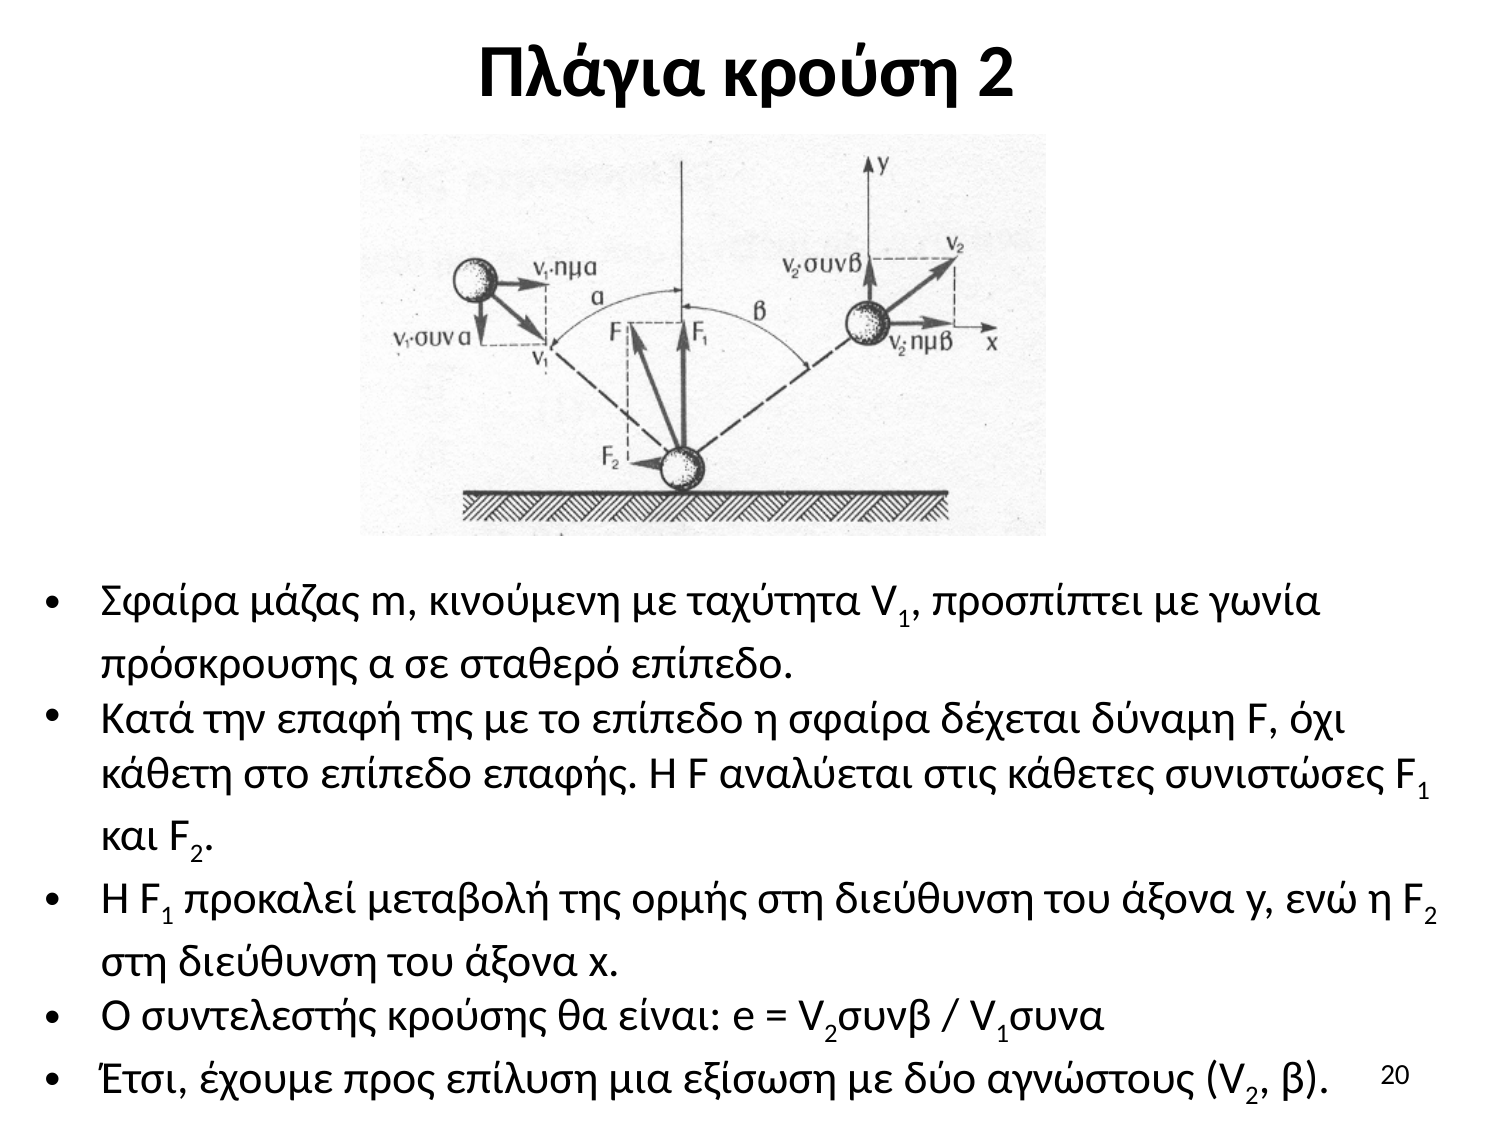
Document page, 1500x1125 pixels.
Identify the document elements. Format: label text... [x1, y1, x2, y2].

list Σφαίρα μάζας m, κινούμενη με ταχύτητα V1, προσπίπτει με γωνία πρόσκρουσης α σε σταθερό επίπεδο. Κατά την επαφή της με το επίπεδο η σφαίρα δέχεται δύναμη F, όχι κάθετη στο επίπεδο επαφής. Η F αναλύεται στις κάθετες συνιστώσες F1 και F2. Η F1 προκαλεί μεταβολή της ορμής στη διεύθυνση του άξονα y, ενώ η F2 στη διεύθυνση του άξονα x. Ο συντελεστής κρούσης θα είναι: e = V2συνβ / V1συνα Έτσι, έχουμε προς επίλυση μια εξίσωση με δύο αγνώστους (V2, β). [29, 562, 1471, 1083]
title Πλάγια κρούση 2 [41, 30, 1453, 102]
picture [359, 133, 1046, 536]
slide_number 20 [1074, 1042, 1425, 1103]
